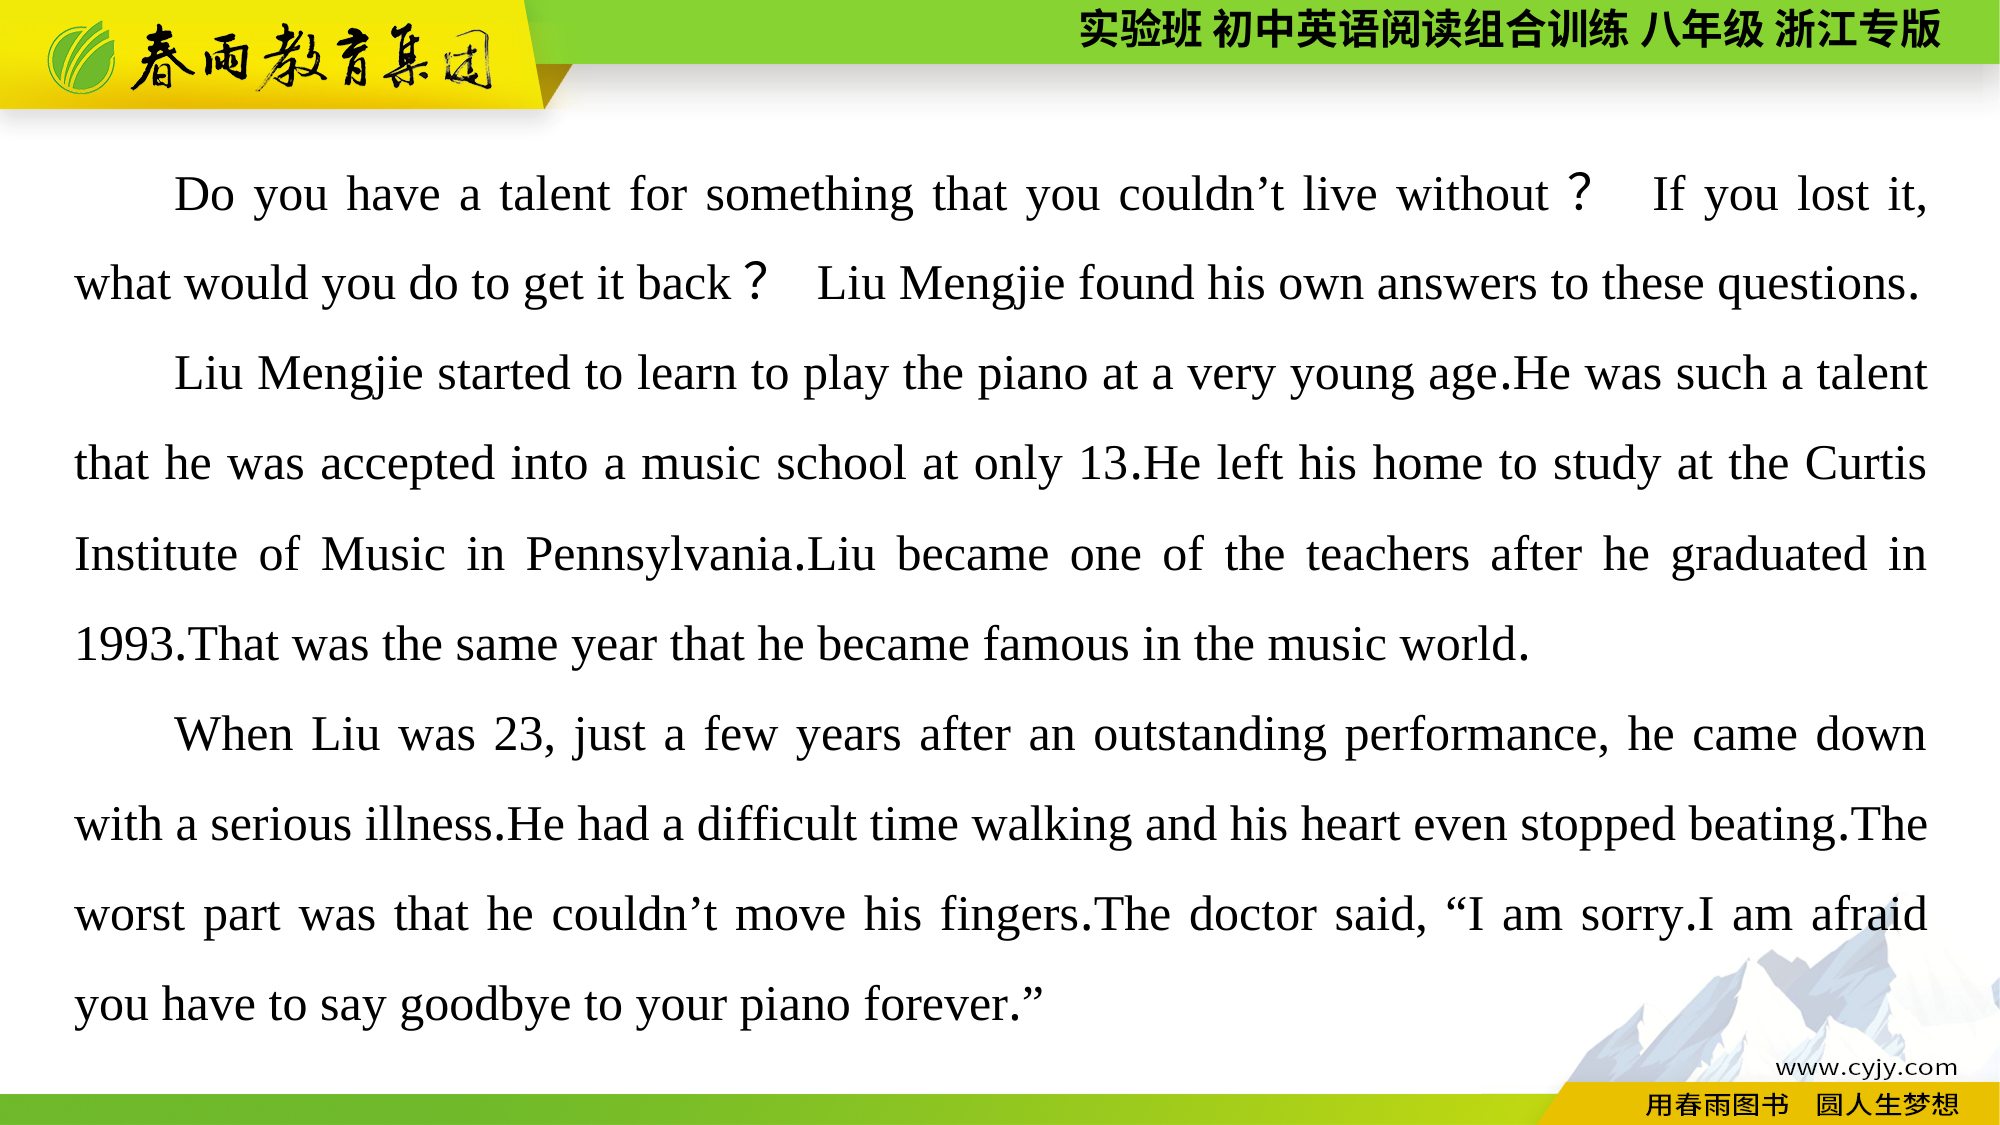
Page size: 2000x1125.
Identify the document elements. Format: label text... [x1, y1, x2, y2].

picture [0, 0, 2000, 1125]
list Do you have a talent for something that you couldn’t live without？ If you lost it, what would you do to get it back？ Liu Mengjie found his own answers to these questions. Liu Mengjie started to learn to play the piano at a very young age.He was such a talent that he was accepted into a music school at only 13.He left his home to study at the Curtis Institute of Music in Pennsylvania.Liu became one of the teachers after he graduated in 1993.That was the same year that he became famous in the music world. When Liu was 23, just a few years after an outstanding performance, he came down with a serious illness.He had a difficult time walking and his heart even stopped beating.The worst part was that he couldn’t move his fingers.The doctor said, “I am sorry.I am afraid you have to say goodbye to your piano forever.” [59, 122, 1944, 1035]
